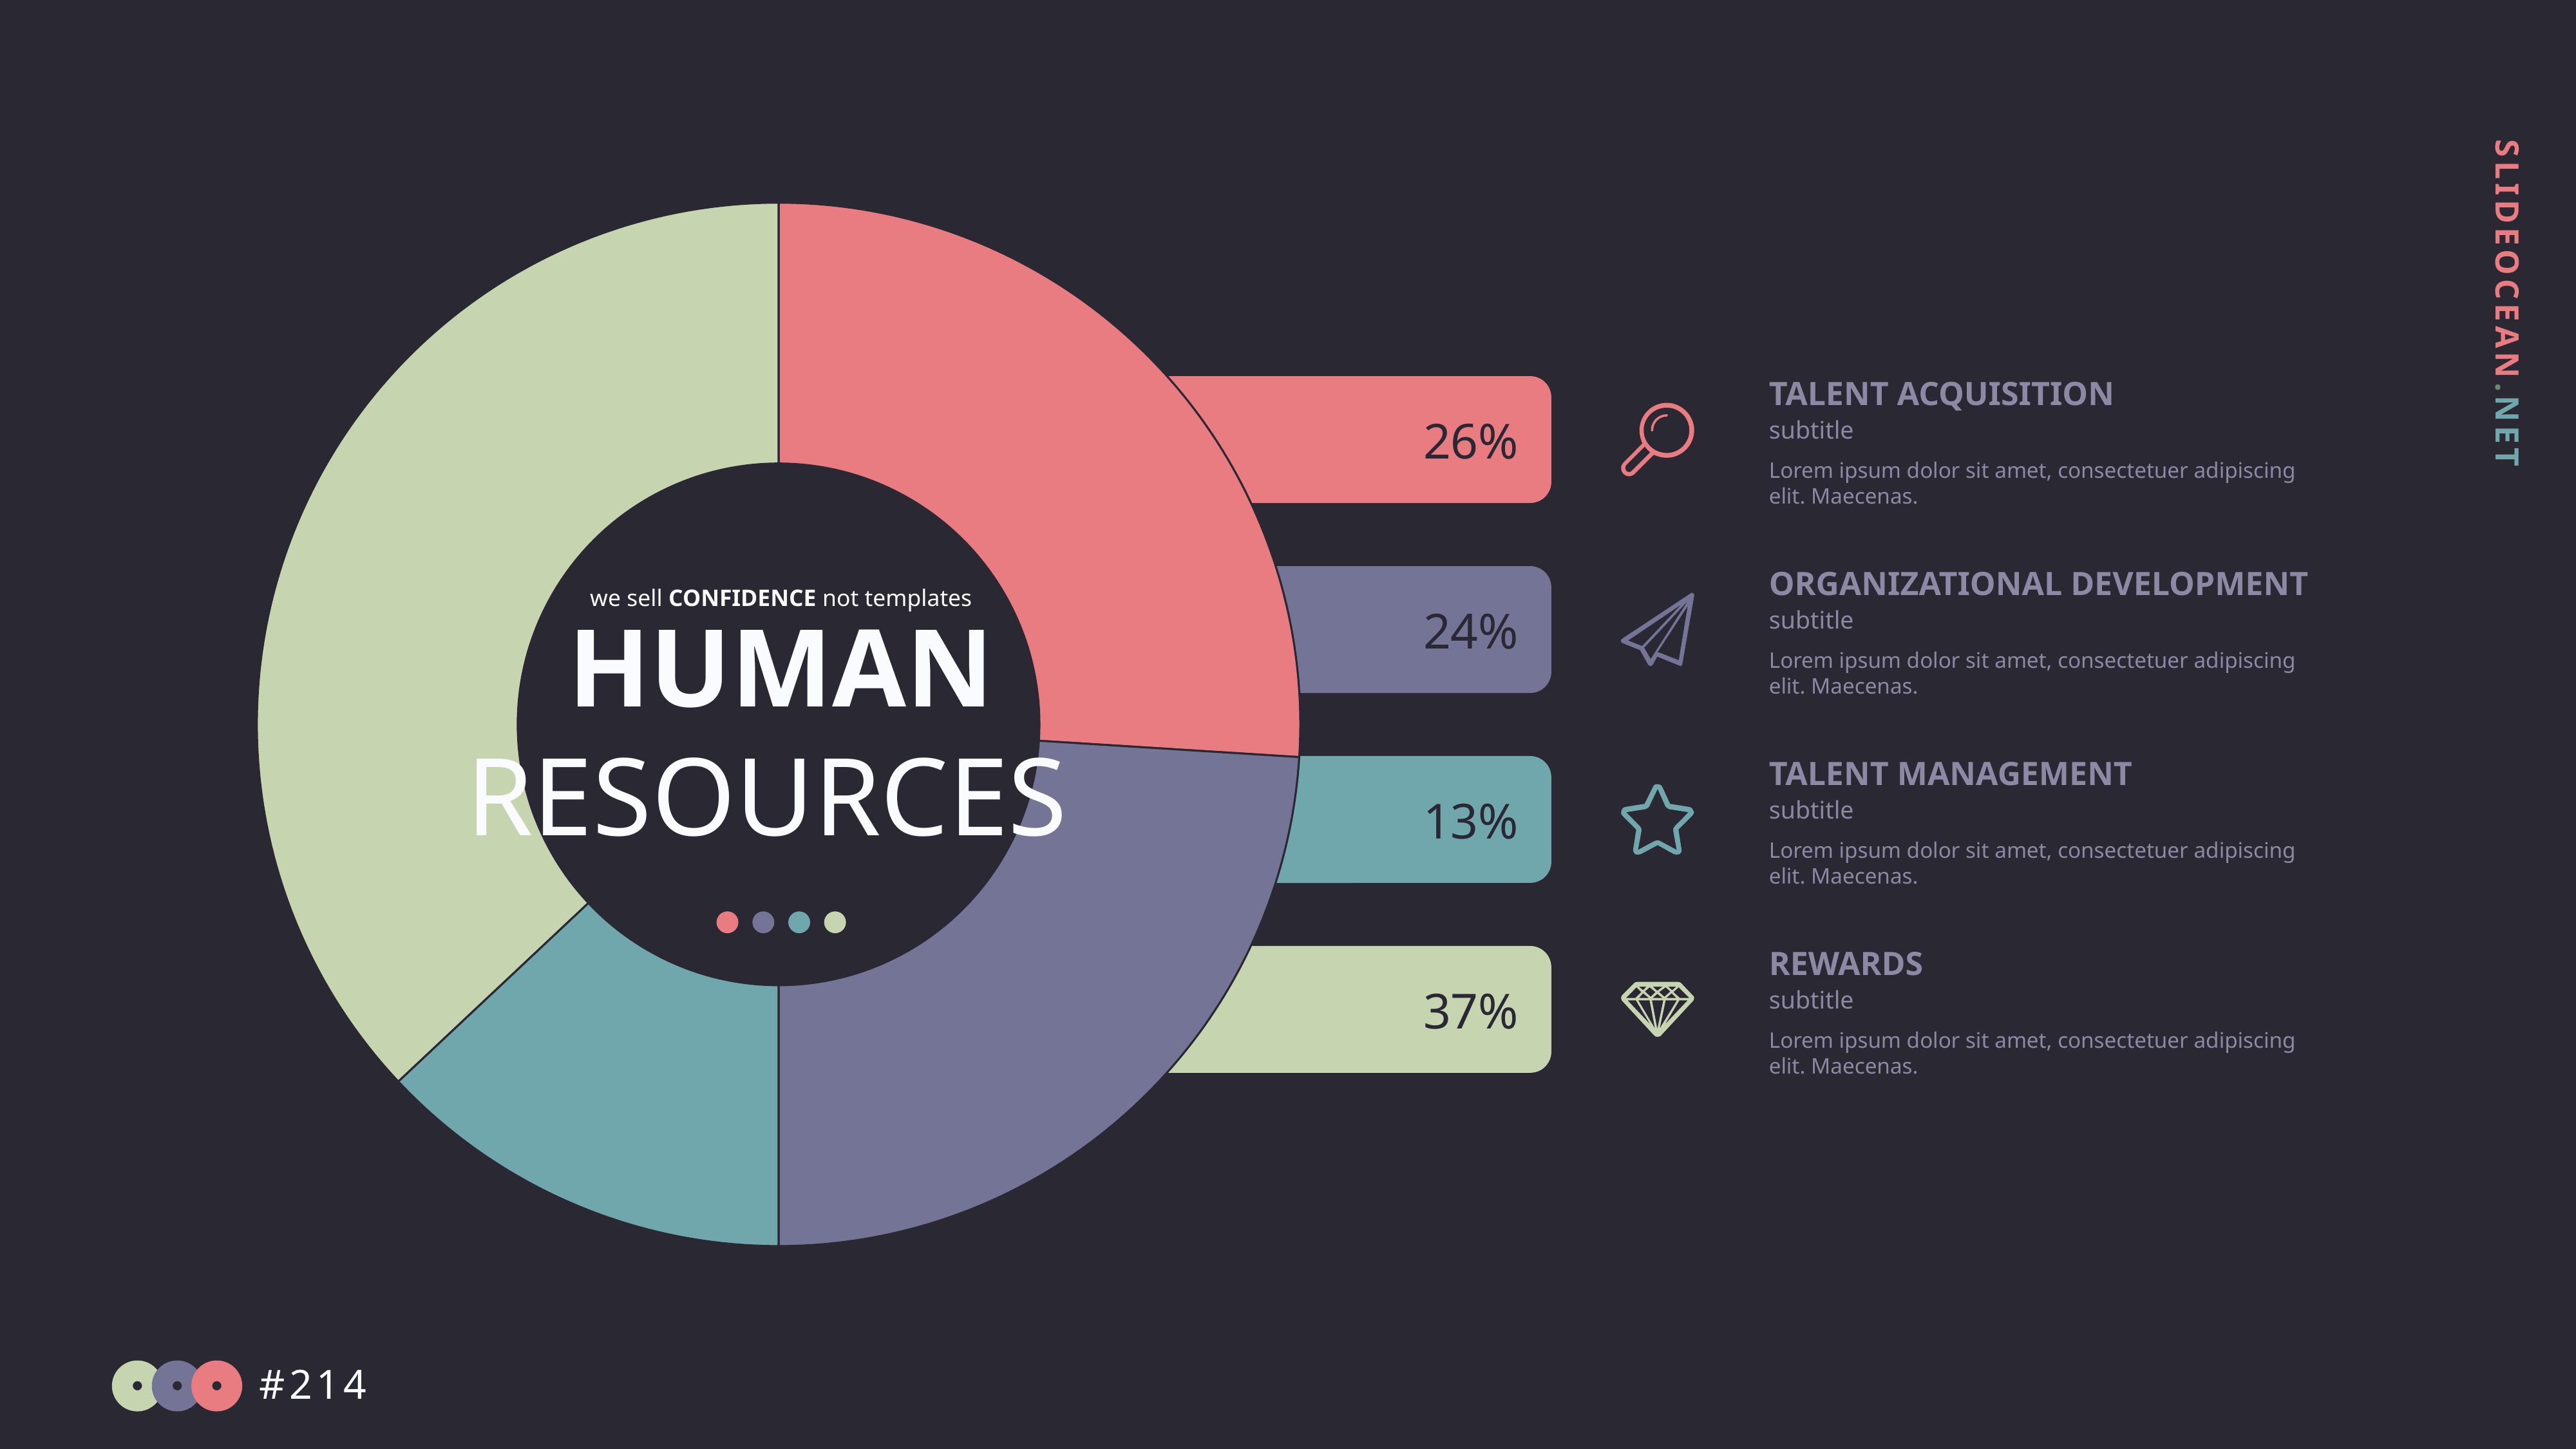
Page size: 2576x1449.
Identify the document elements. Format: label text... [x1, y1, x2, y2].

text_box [1759, 748, 2333, 895]
text_box [1355, 565, 1553, 694]
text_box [1759, 368, 2333, 515]
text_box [1759, 558, 2333, 705]
text_box [1355, 945, 1553, 1074]
text_box [1620, 592, 1694, 667]
chart [202, 178, 1355, 1271]
text_box [1355, 755, 1553, 884]
text_box #214 [259, 1359, 402, 1408]
text_box 24% [1377, 596, 1529, 663]
text_box 37% [1377, 976, 1529, 1043]
text_box 13% [1377, 786, 1529, 853]
text_box [1621, 784, 1694, 855]
text_box 26% [1377, 406, 1529, 473]
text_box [1759, 938, 2333, 1084]
text_box [1355, 375, 1553, 504]
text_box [1620, 402, 1695, 477]
text_box [1621, 981, 1694, 1037]
